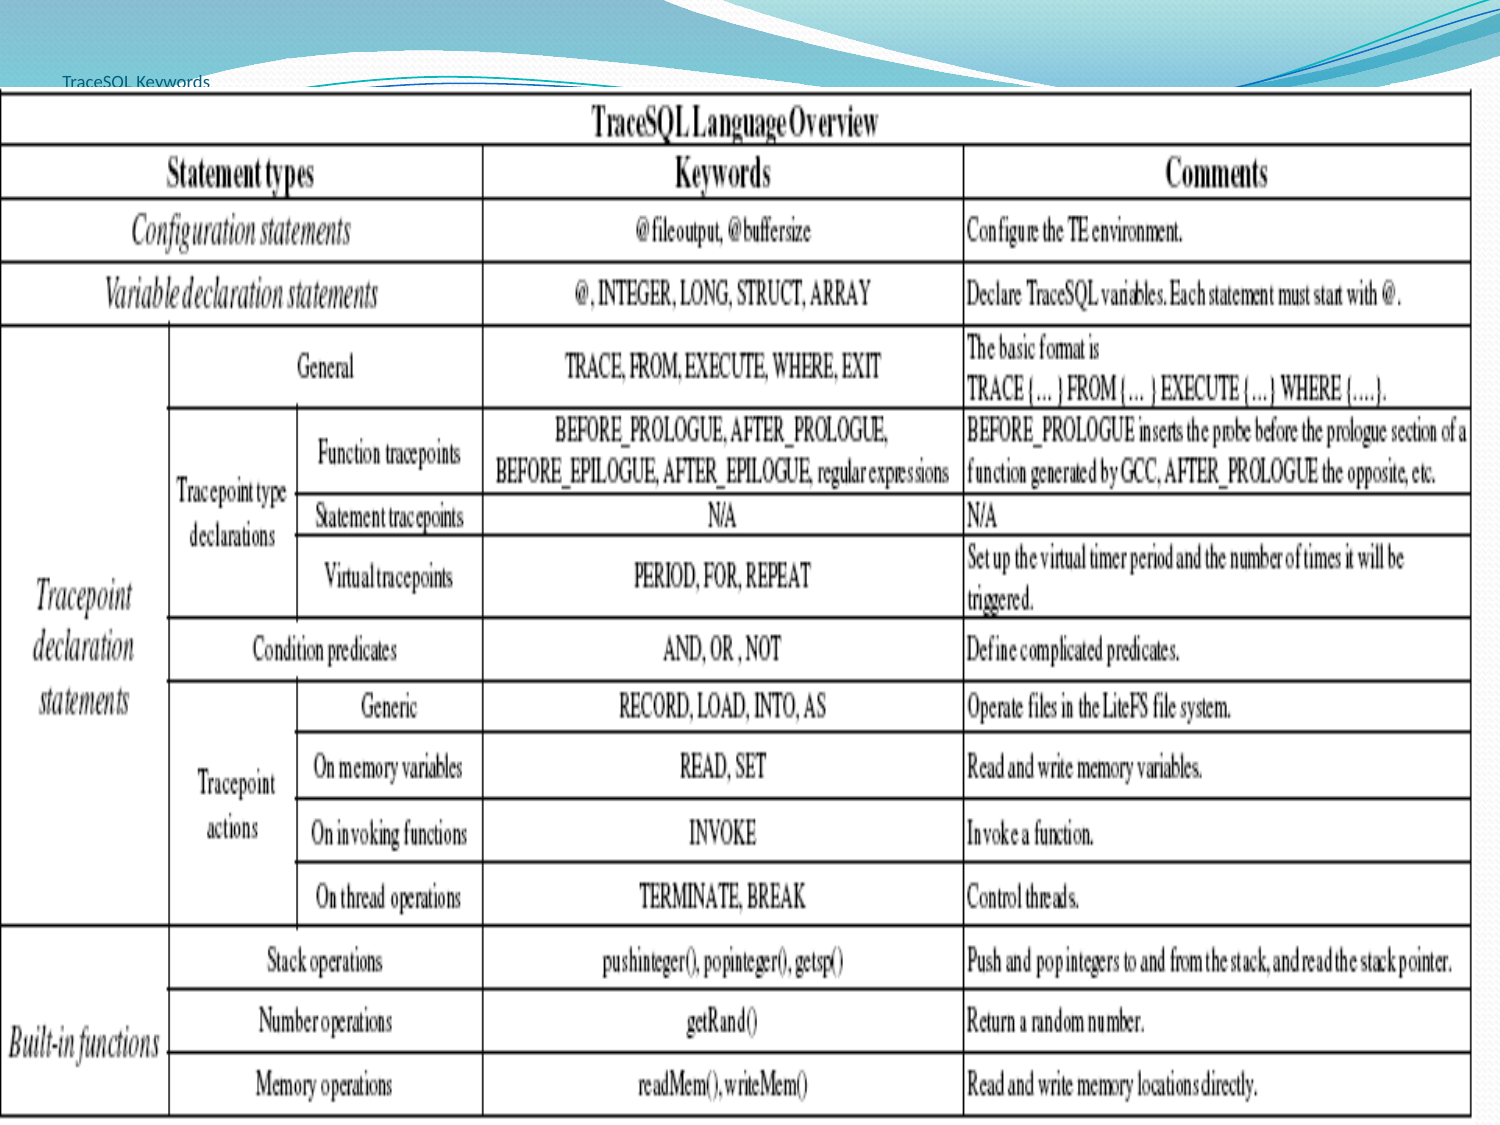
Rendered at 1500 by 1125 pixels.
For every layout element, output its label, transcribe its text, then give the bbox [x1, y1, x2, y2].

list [0, 87, 1476, 1125]
title TraceSQL Keywords [62, 62, 1413, 86]
